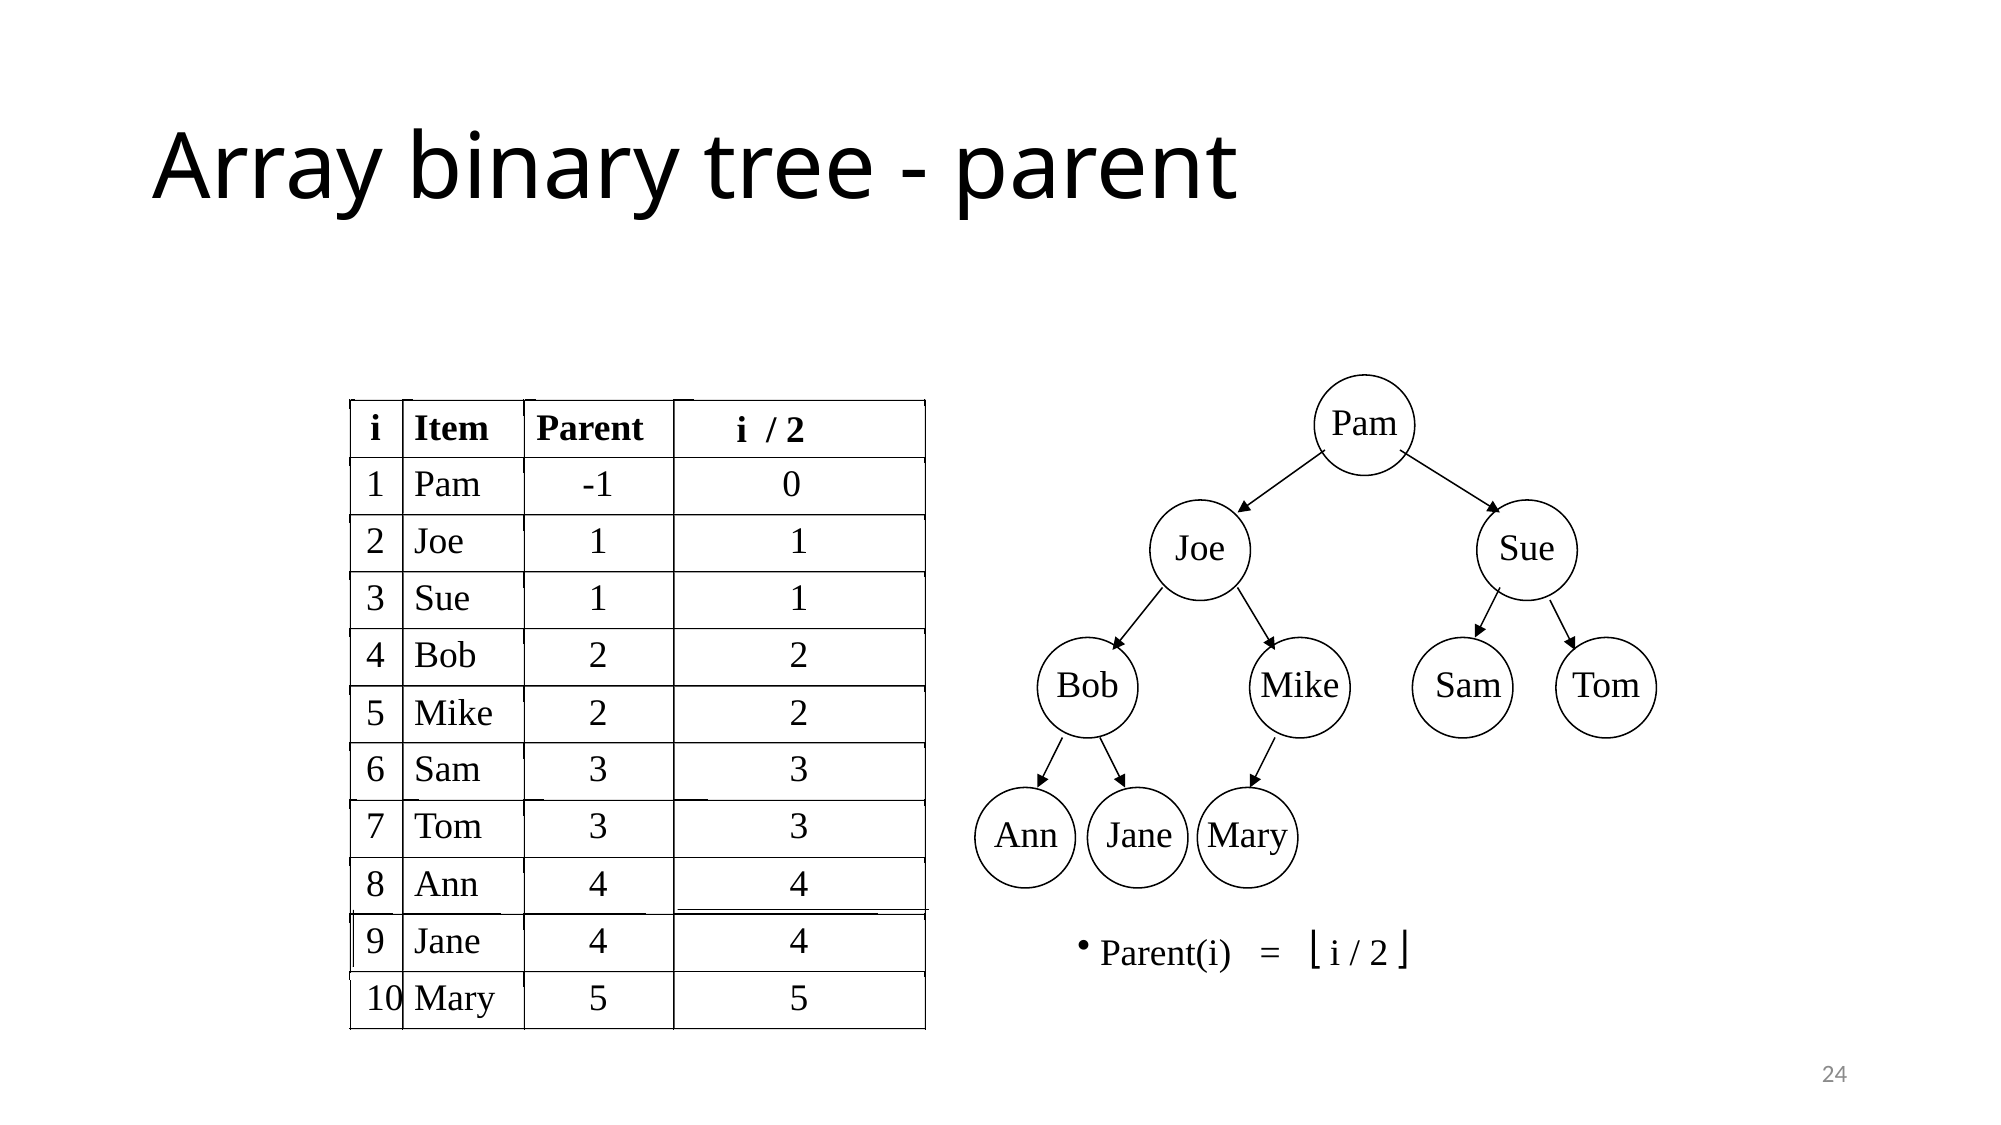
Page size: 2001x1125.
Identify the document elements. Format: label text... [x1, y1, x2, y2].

slide_number 24 [1412, 1042, 1863, 1103]
title Array binary tree - parent [137, 59, 1863, 278]
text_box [974, 374, 1663, 888]
text_box Parent(i) =  i / 2  [1062, 920, 1563, 980]
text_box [349, 399, 926, 1030]
